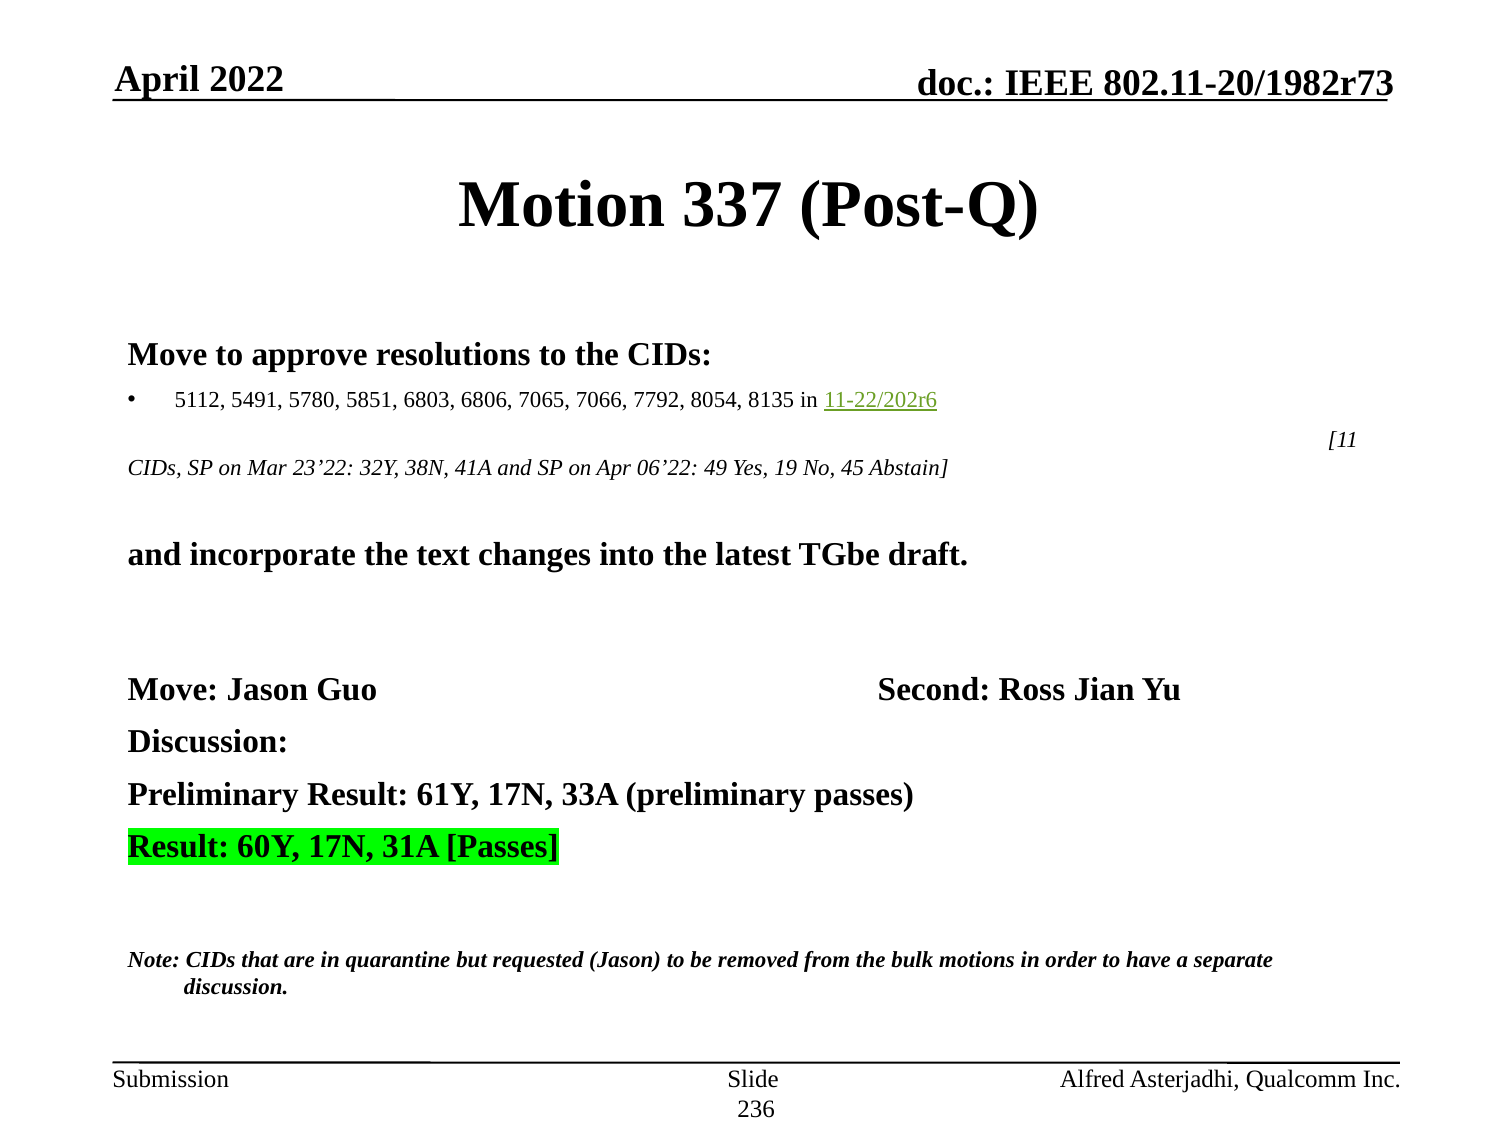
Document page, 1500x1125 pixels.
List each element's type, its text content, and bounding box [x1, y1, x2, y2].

list Move to approve resolutions to the CIDs: 5112, 5491, 5780, 5851, 6803, 6806, 7065, 7066, 7792, 8054, 8135 in 11-22/202r6 [11 CIDs, SP on Mar 23’22: 32Y, 38N, 41A and SP on Apr 06’22: 49 Yes, 19 No, 45 Abstain] and incorporate the text changes into the latest TGbe draft. Move: Jason Guo Second: Ross Jian Yu Discussion: Preliminary Result: 61Y, 17N, 33A (preliminary passes) Result: 60Y, 17N, 31A [Passes] Note: CIDs that are in quarantine but requested (Jason) to be removed from the bulk motions in order to have a separate discussion. [112, 324, 1388, 1000]
footer Alfred Asterjadhi, Qualcomm Inc. [878, 1061, 1402, 1093]
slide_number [114, 54, 423, 100]
title Motion 337 (Post-Q) [112, 112, 1388, 288]
slide_number Slide 236 [712, 1061, 800, 1123]
